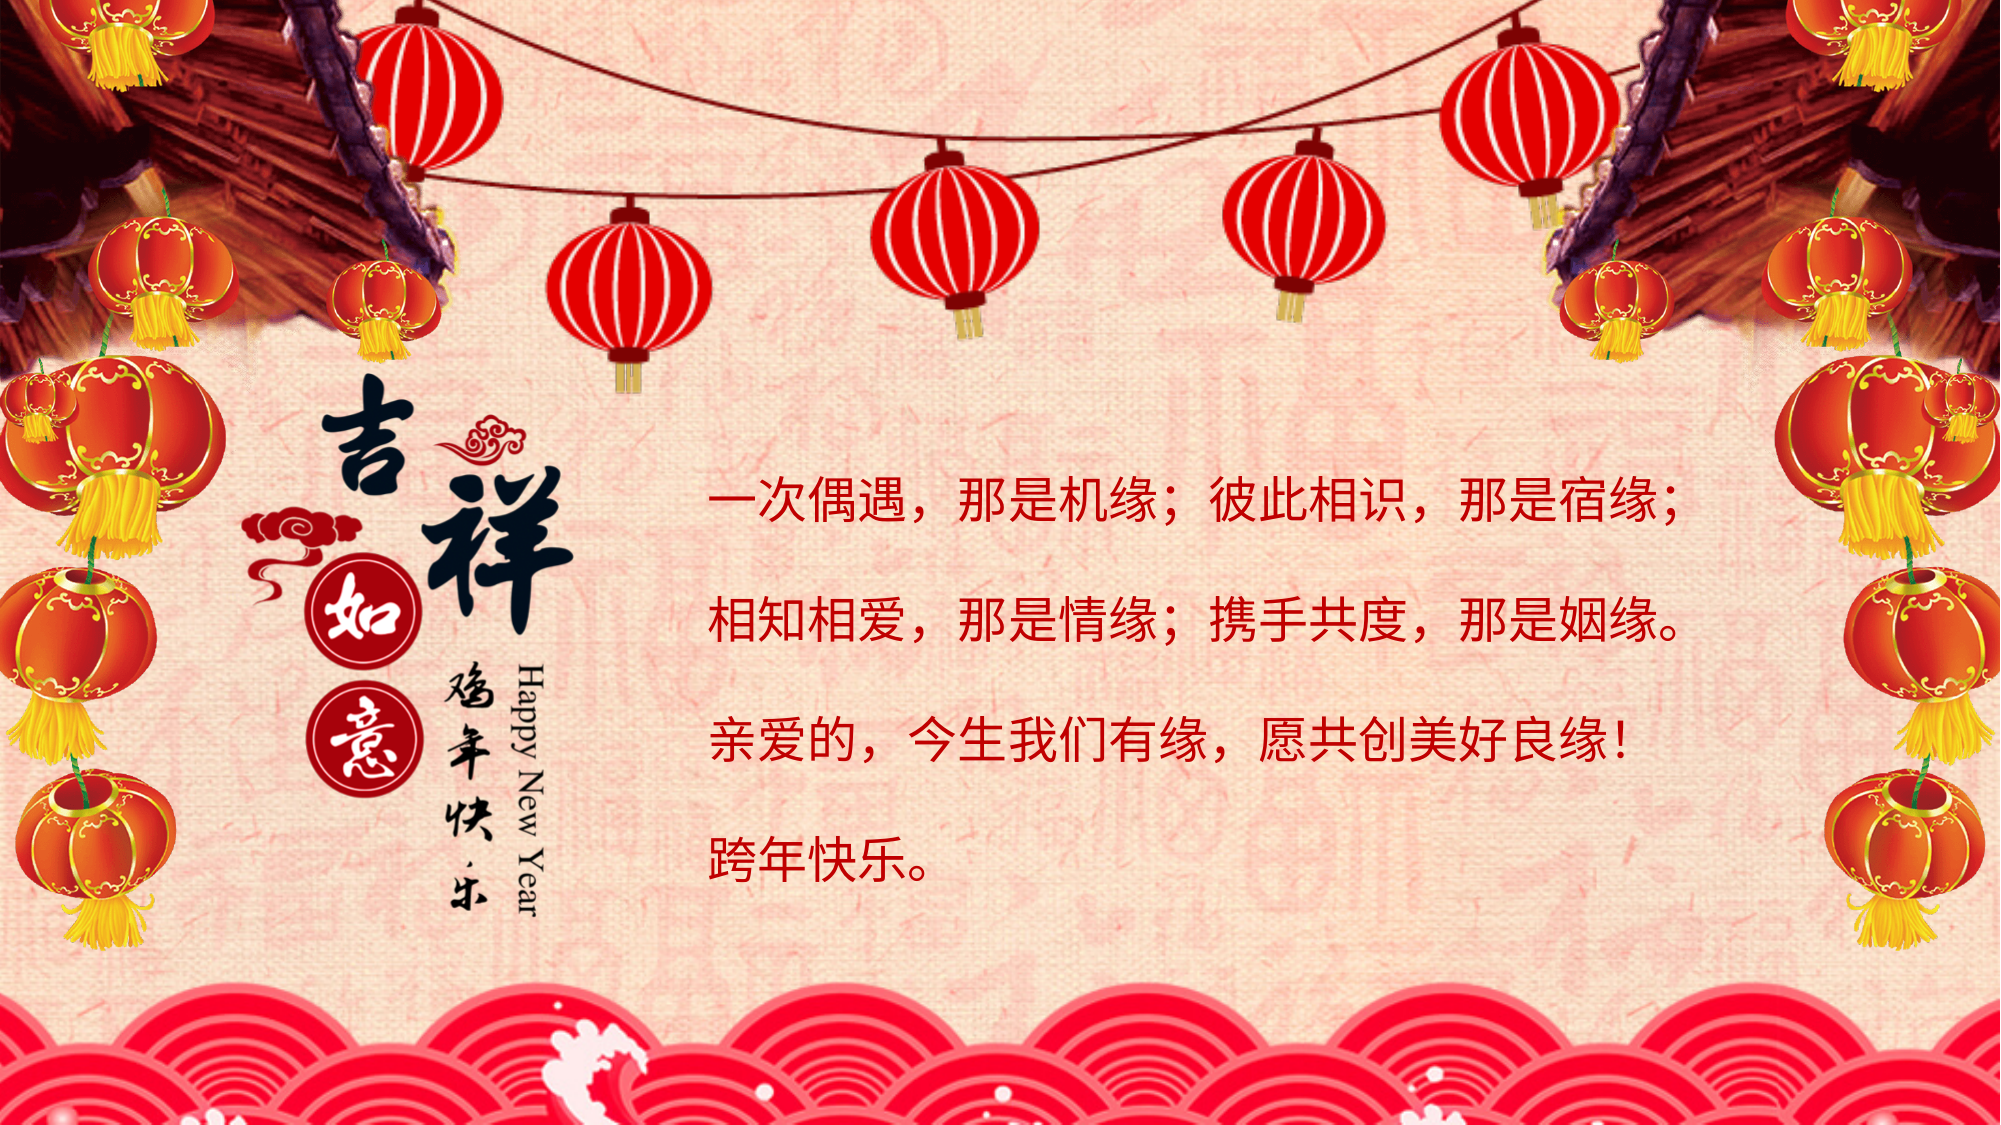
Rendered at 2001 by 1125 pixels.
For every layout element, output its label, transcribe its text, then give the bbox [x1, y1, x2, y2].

picture [0, 0, 2000, 1125]
text_box 一次偶遇，那是机缘；彼此相识，那是宿缘；相知相爱，那是情缘；携手共度，那是姻缘。亲爱的，今生我们有缘，愿共创美好良缘！ 跨年快乐。 [751, 402, 1249, 896]
